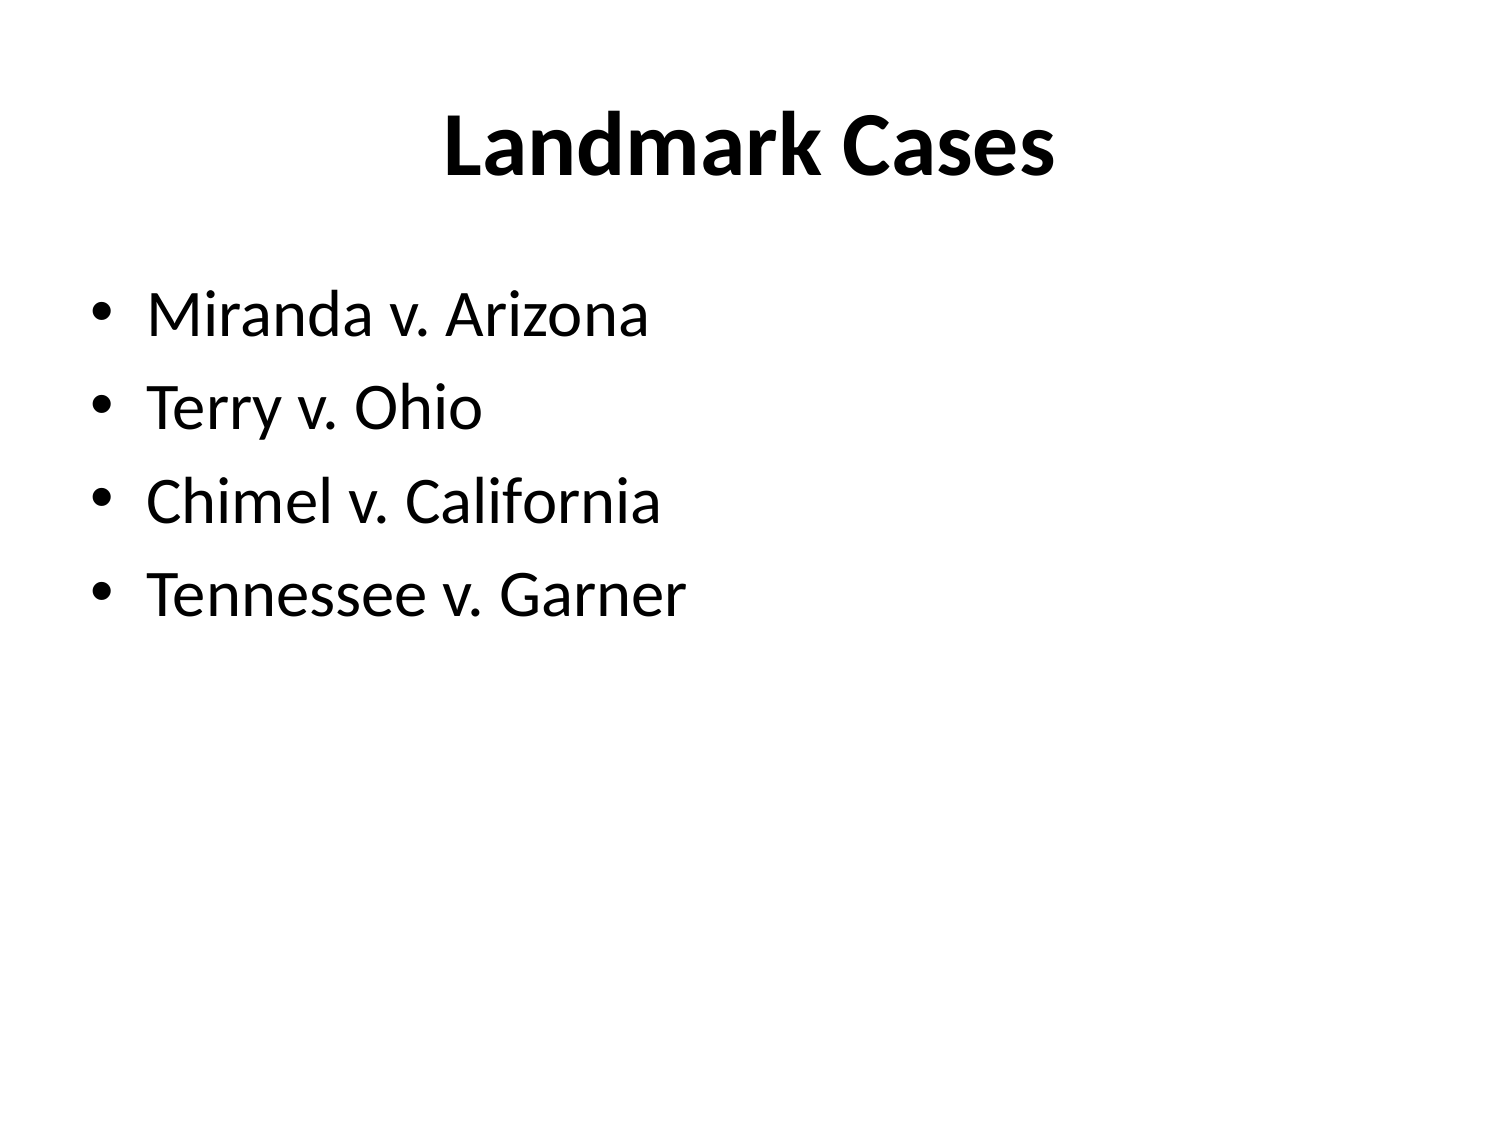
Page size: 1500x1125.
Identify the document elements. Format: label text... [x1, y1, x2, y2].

title Landmark Cases [75, 45, 1425, 233]
list Miranda v. Arizona Terry v. Ohio Chimel v. California Tennessee v. Garner [75, 262, 1425, 1005]
